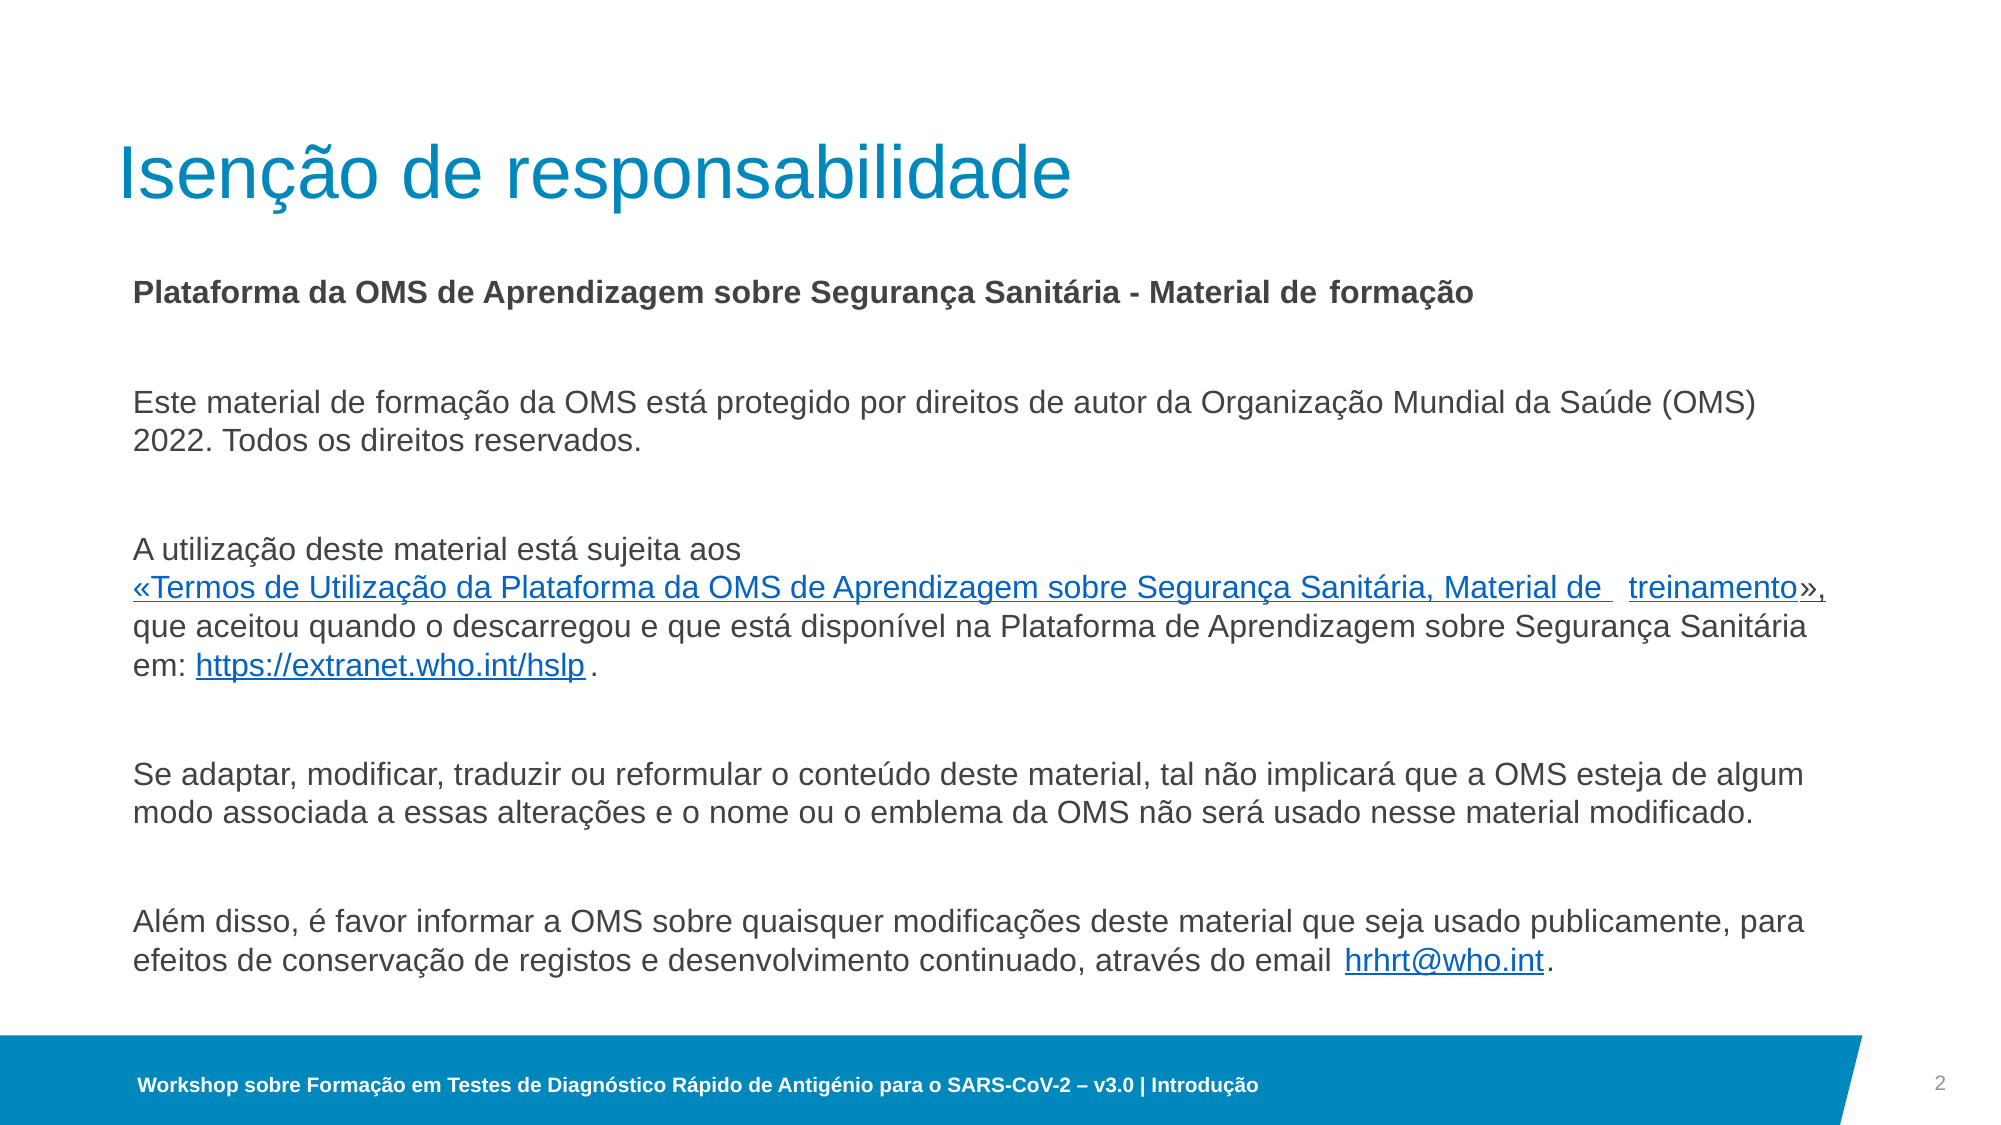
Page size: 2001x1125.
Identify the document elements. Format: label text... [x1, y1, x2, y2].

title Isenção de responsabilidade [117, 59, 1843, 215]
slide_number 2 [1862, 1035, 1947, 1125]
footer Workshop sobre Formação em Testes de Diagnóstico Rápido de Antigénio para o SARS-CoV-2 – v3.0 | Introdução [137, 1042, 1338, 1125]
list Plataforma da OMS de Aprendizagem sobre Segurança Sanitária - Material de formação Este material de formação da OMS está protegido por direitos de autor da Organização Mundial da Saúde (OMS) 2022. Todos os direitos reservados. A utilização deste material está sujeita aos «Termos de Utilização da Plataforma da OMS de Aprendizagem sobre Segurança Sanitária, Material de treinamento», que aceitou quando o descarregou e que está disponível na Plataforma de Aprendizagem sobre Segurança Sanitária em: https://extranet.who.int/hslp. Se adaptar, modificar, traduzir ou reformular o conteúdo deste material, tal não implicará que a OMS esteja de algum modo associada a essas alterações e o nome ou o emblema da OMS não será usado nesse material modificado. Além disso, é favor informar a OMS sobre quaisquer modificações deste material que seja usado publicamente, para efeitos de conservação de registos e desenvolvimento continuado, através do email hrhrt@who.int. [117, 264, 1843, 993]
